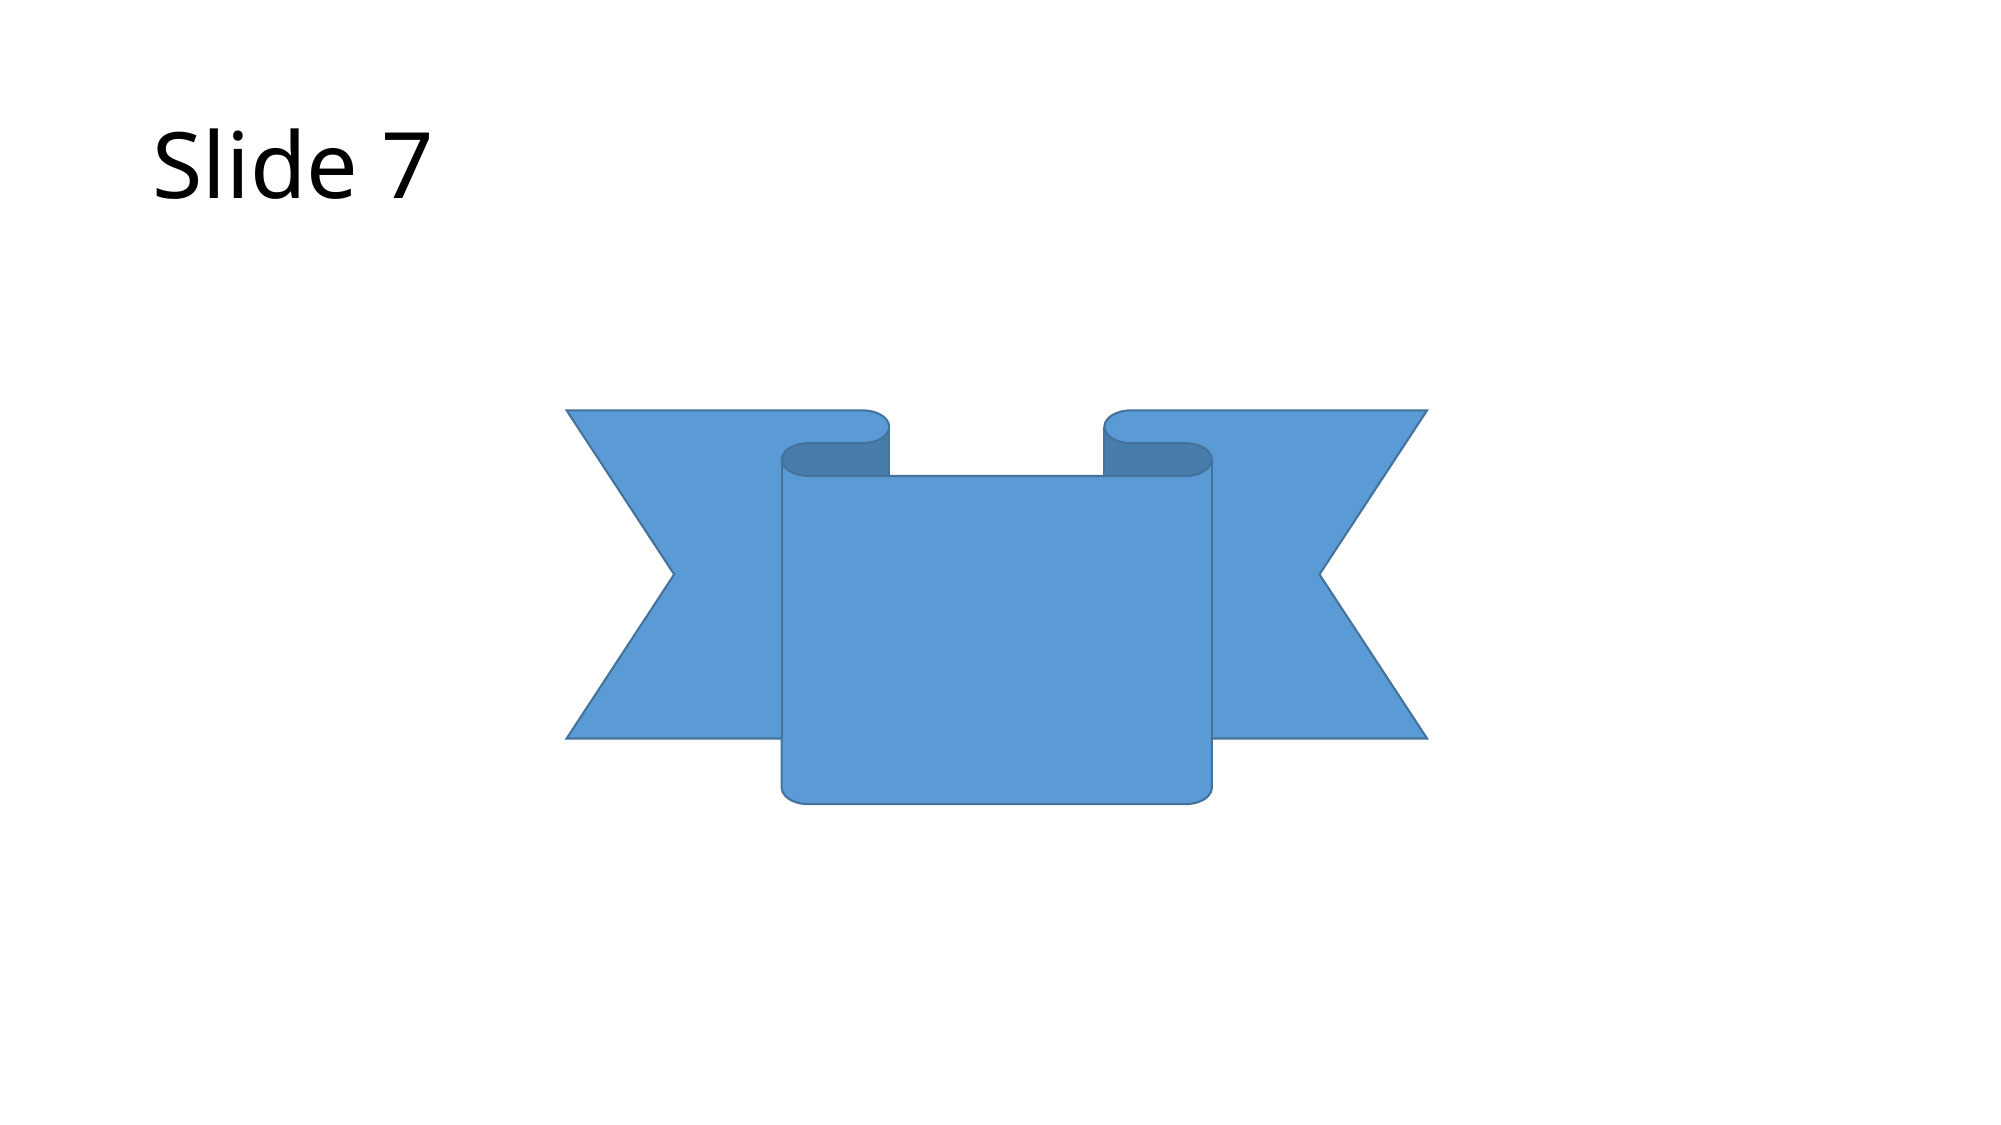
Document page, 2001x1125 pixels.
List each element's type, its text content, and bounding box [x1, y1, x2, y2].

title Slide 7 [137, 59, 1863, 278]
text_box [564, 409, 1429, 806]
